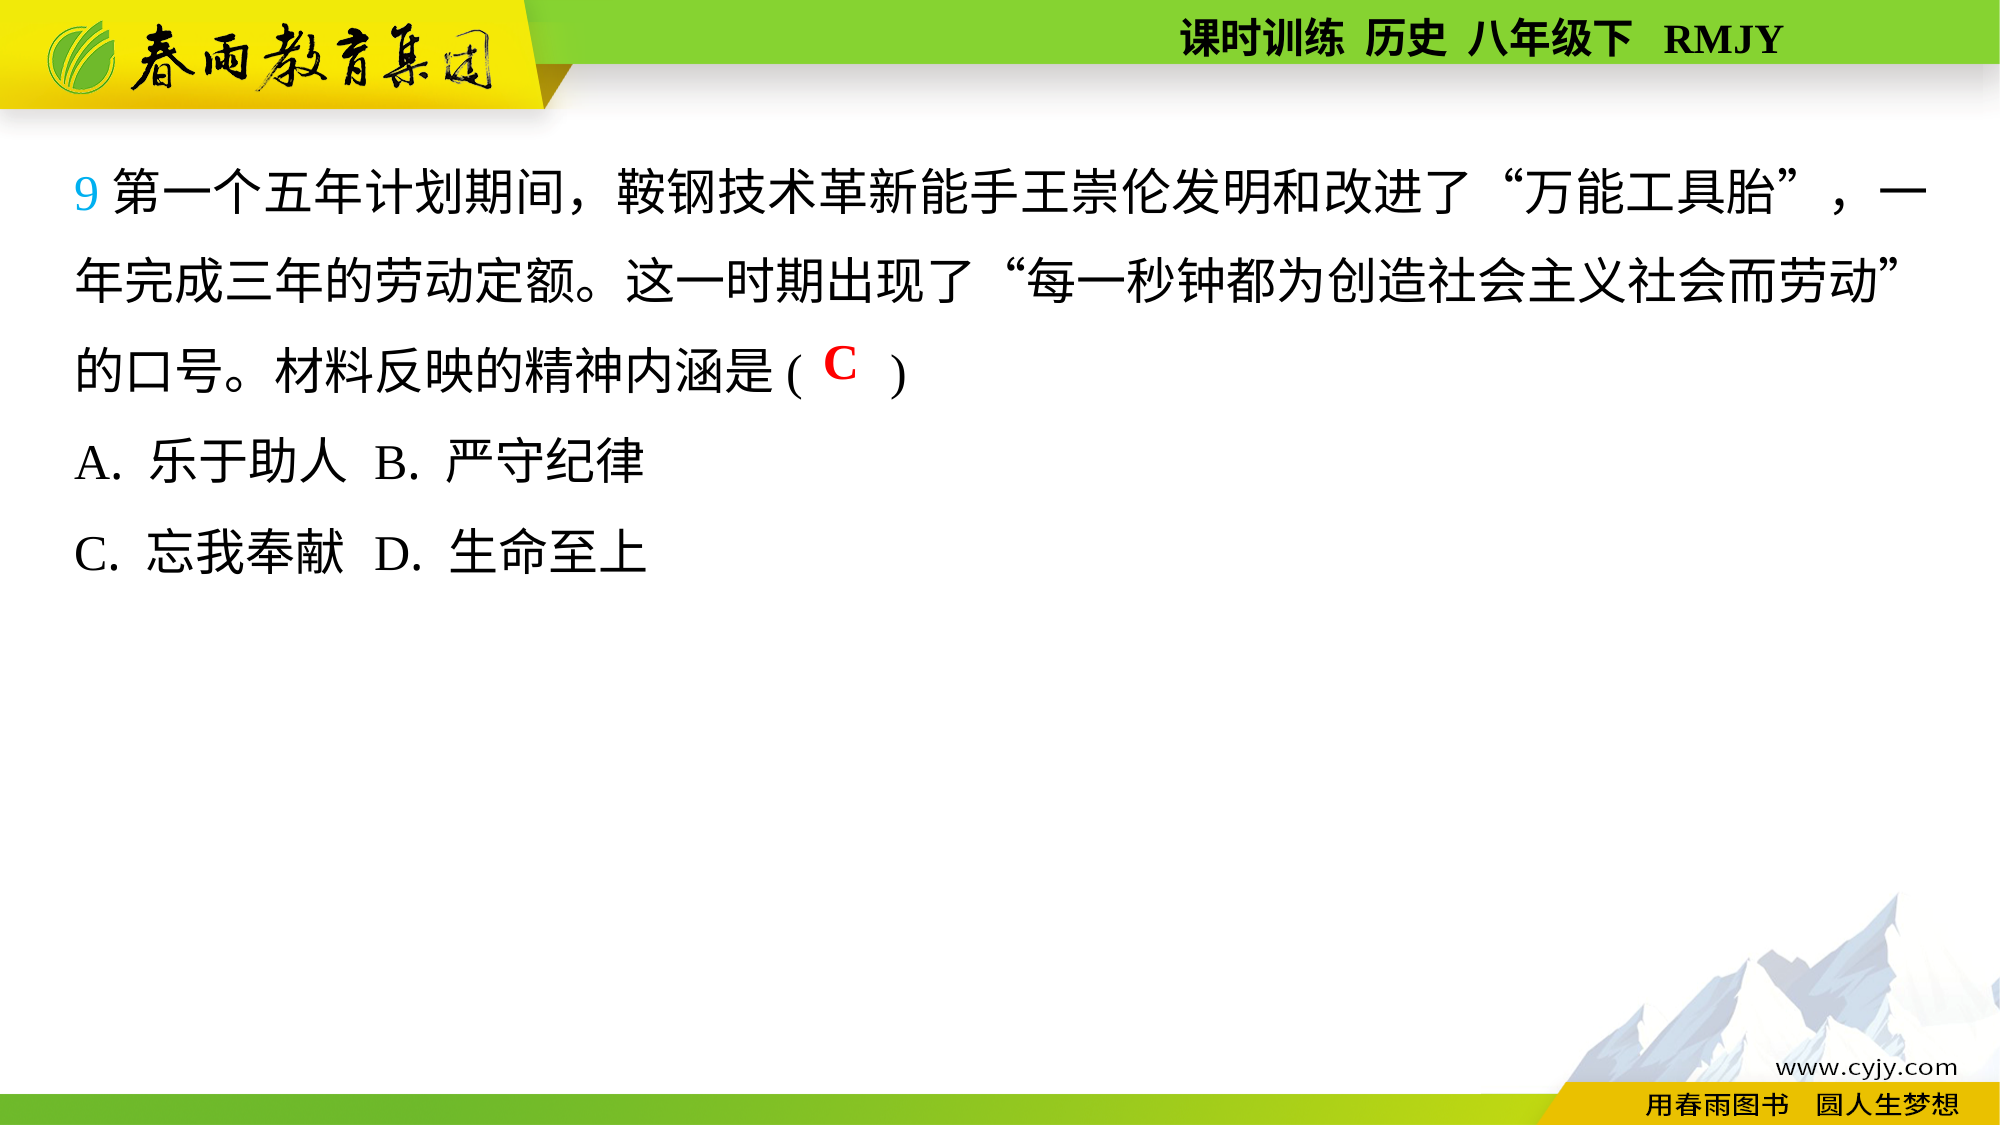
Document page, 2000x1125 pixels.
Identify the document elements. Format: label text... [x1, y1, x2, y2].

picture [0, 0, 2000, 1125]
list 9第一个五年计划期间，鞍钢技术革新能手王崇伦发明和改进了“万能工具胎”，一年完成三年的劳动定额。这一时期出现了“每一秒钟都为创造社会主义社会而劳动”的口号。材料反映的精神内涵是( ) A. 乐于助人 B. 严守纪律 C. 忘我奉献 D. 生命至上 [59, 122, 1944, 592]
text_box C [808, 322, 874, 398]
